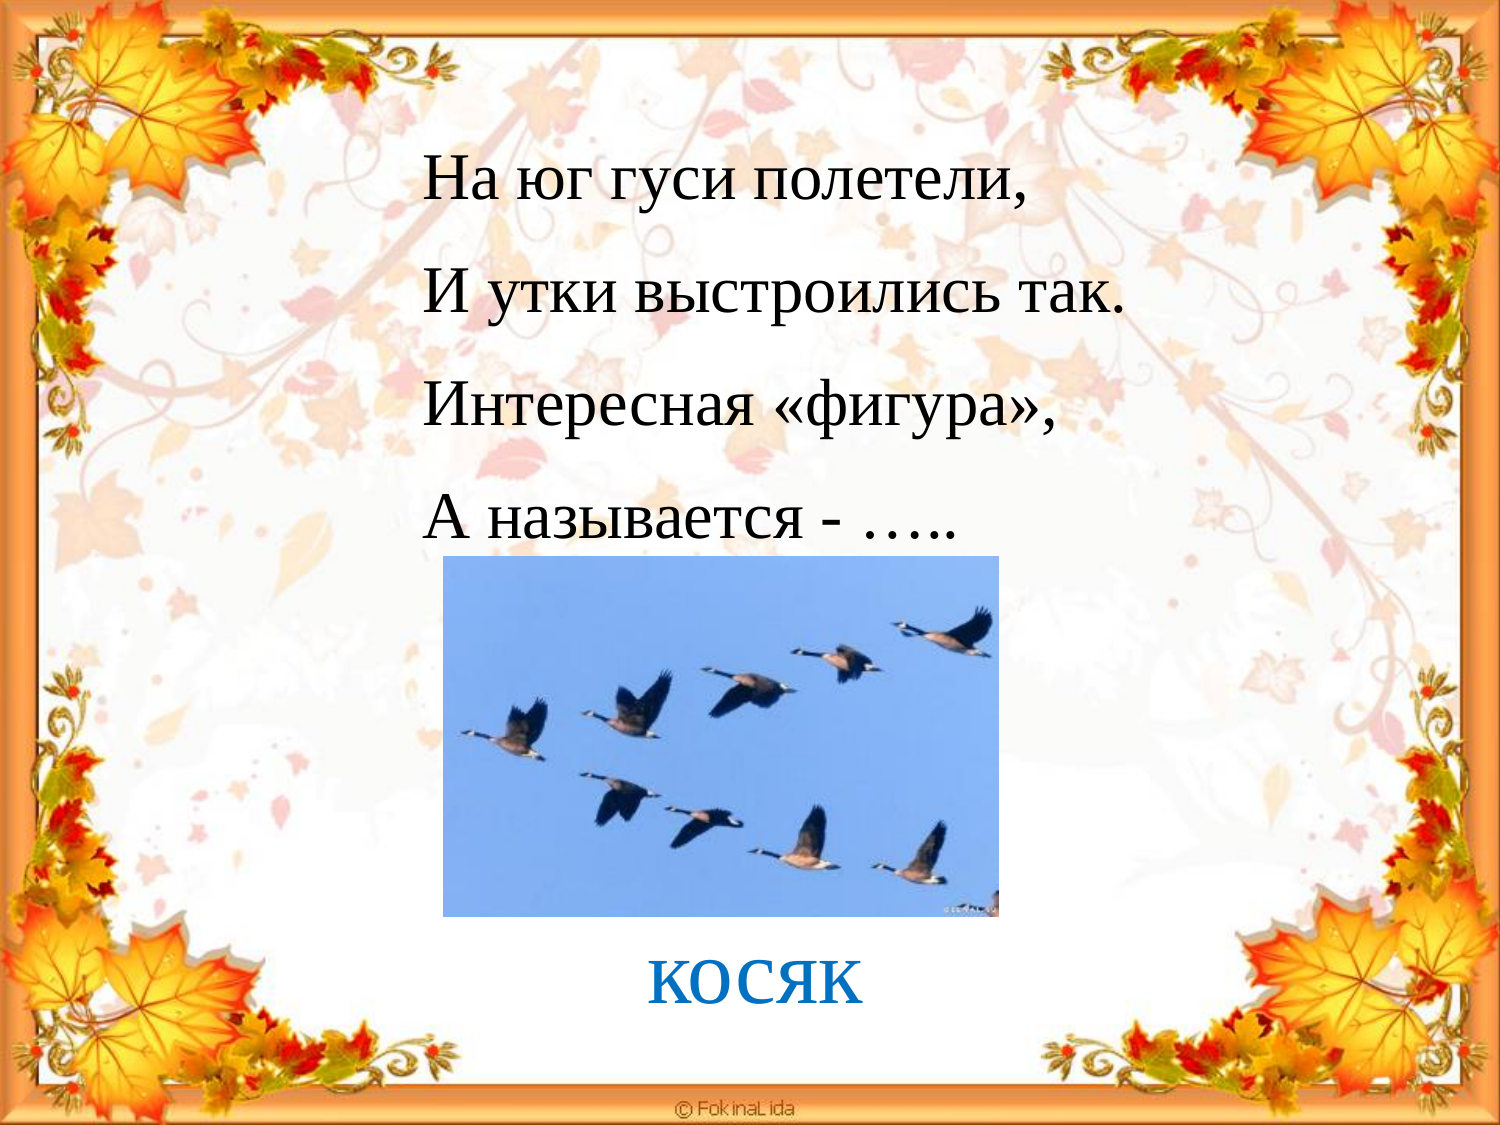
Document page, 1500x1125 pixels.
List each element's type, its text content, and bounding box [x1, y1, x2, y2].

text_box На юг гуси полетели, И утки выстроились так. Интересная «фигура», А называется - ….. [407, 113, 1158, 559]
picture [0, 0, 1500, 1125]
text_box косяк [633, 925, 879, 1030]
